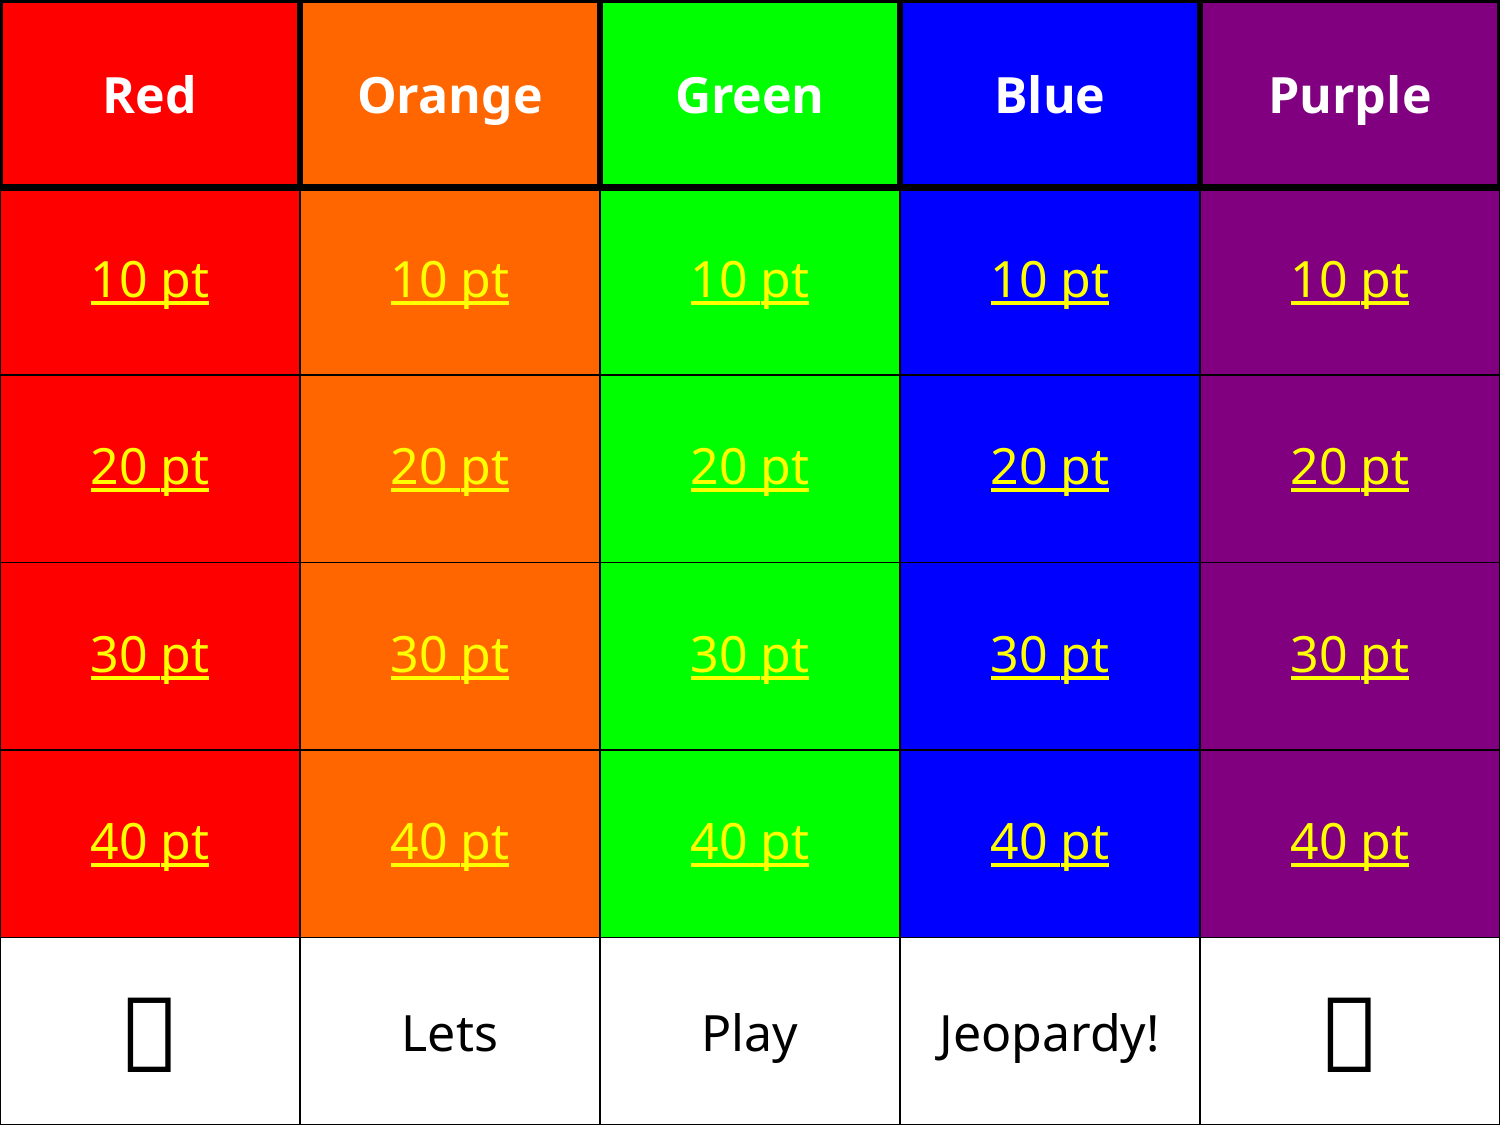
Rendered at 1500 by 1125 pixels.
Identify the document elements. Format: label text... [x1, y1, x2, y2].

text_box 10 pt [899, 188, 1199, 375]
text_box Jeopardy! [899, 937, 1199, 1125]
text_box 10 pt [300, 188, 599, 375]
text_box 30 pt [899, 562, 1199, 750]
text_box Blue [899, 0, 1199, 188]
text_box Purple [1199, 0, 1500, 188]
text_box 20 pt [599, 375, 899, 562]
text_box 40 pt [899, 750, 1199, 937]
text_box 30 pt [0, 562, 299, 750]
text_box 10 pt [0, 188, 300, 376]
text_box 40 pt [1199, 750, 1500, 937]
text_box  [0, 937, 299, 1125]
text_box 30 pt [299, 562, 599, 750]
text_box 30 pt [599, 562, 899, 750]
text_box 20 pt [299, 375, 599, 562]
text_box Red [0, 0, 299, 188]
text_box  [1199, 937, 1500, 1125]
text_box 40 pt [0, 750, 299, 937]
text_box 20 pt [1199, 375, 1500, 562]
text_box 20 pt [899, 375, 1199, 562]
text_box Play [599, 937, 899, 1125]
text_box Lets [299, 937, 599, 1125]
text_box Green [599, 0, 899, 188]
text_box 30 pt [1199, 562, 1500, 750]
text_box 40 pt [299, 750, 599, 937]
text_box 10 pt [1199, 188, 1500, 375]
text_box 10 pt [599, 188, 899, 375]
text_box 20 pt [0, 376, 299, 562]
text_box Orange [299, 0, 599, 188]
text_box 40 pt [599, 750, 899, 937]
